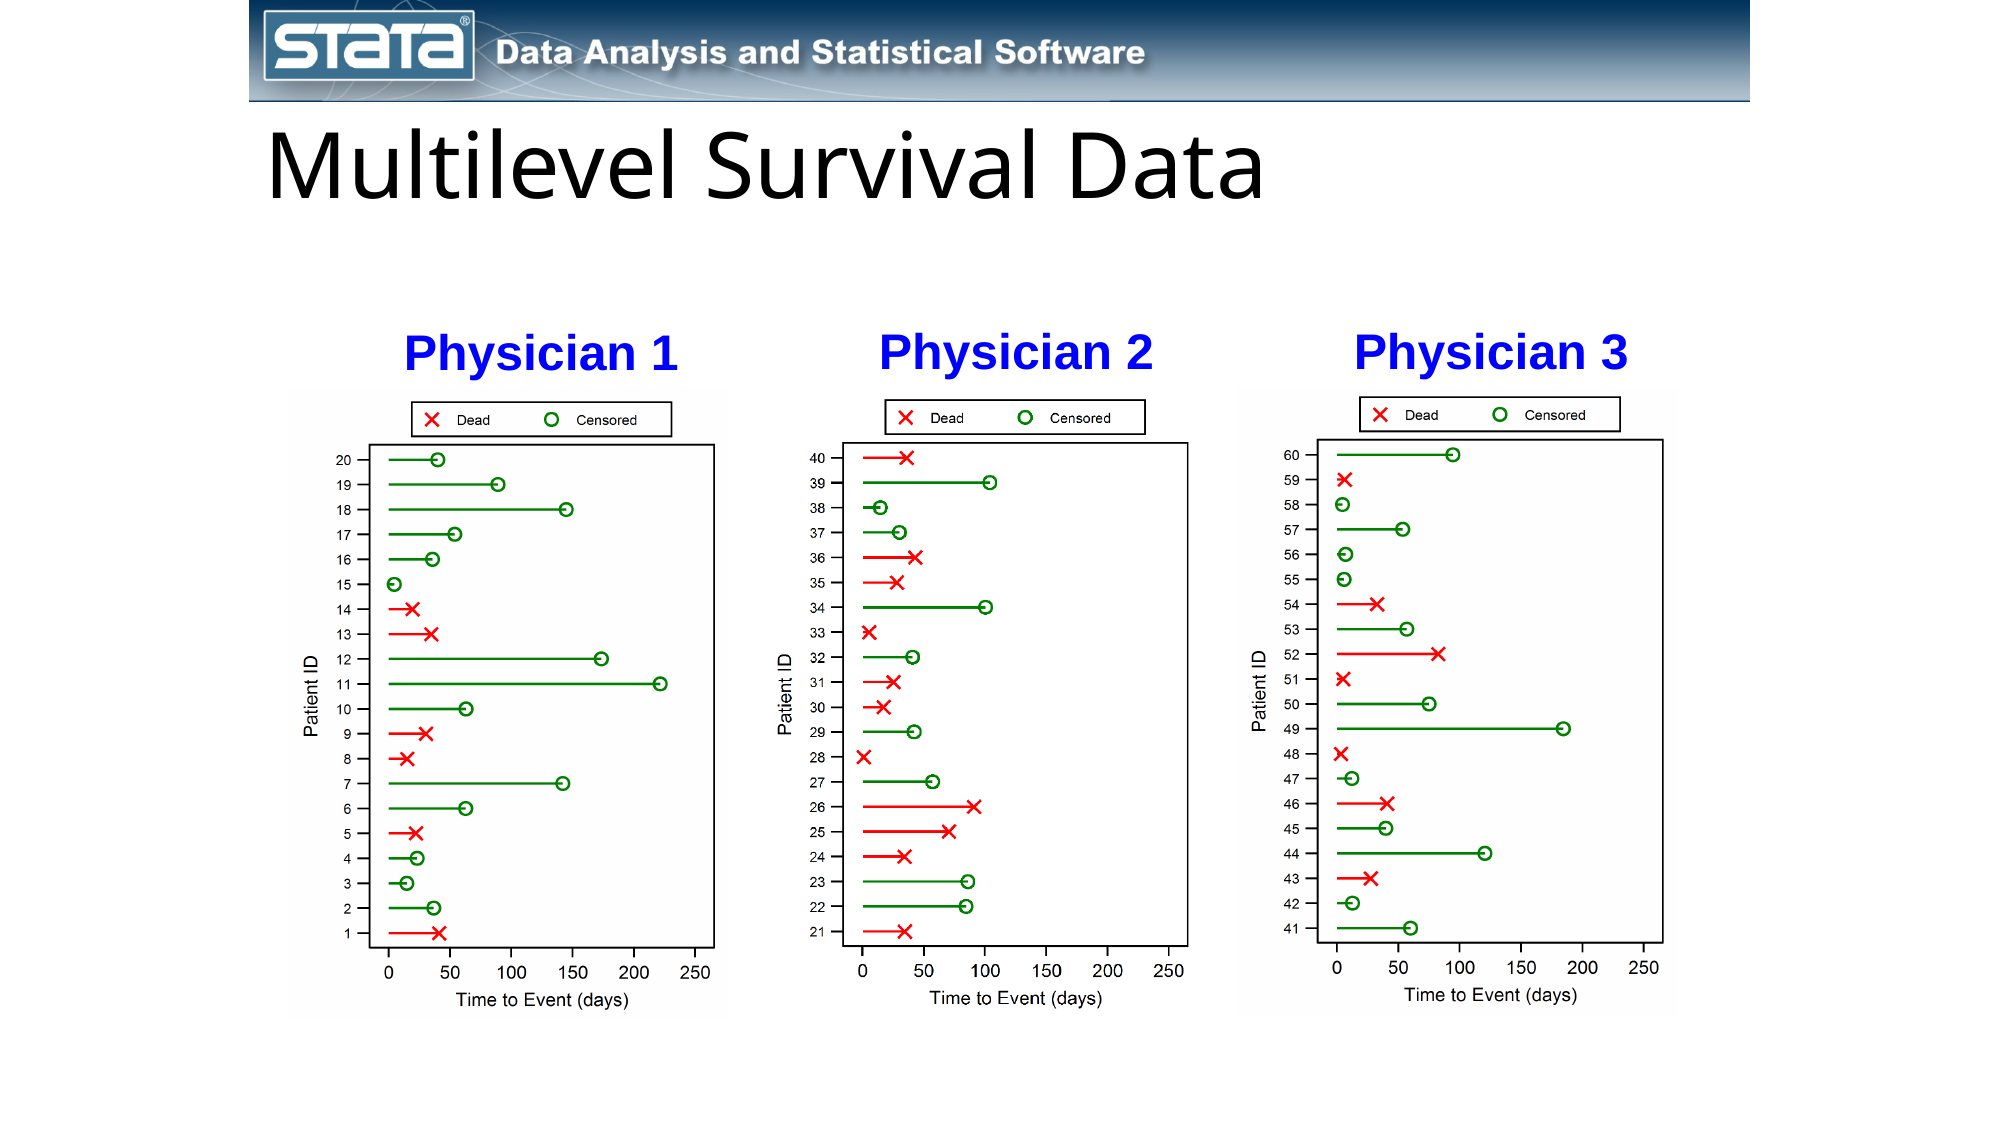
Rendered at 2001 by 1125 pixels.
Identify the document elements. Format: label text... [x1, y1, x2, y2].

title Multilevel Survival Data [249, 102, 1750, 238]
text_box Physician 1 [389, 312, 694, 387]
picture [762, 387, 1203, 1021]
text_box Physician 3 [1339, 311, 1644, 387]
text_box Physician 2 [864, 311, 1169, 387]
picture [1236, 387, 1678, 1016]
picture [287, 387, 729, 1020]
picture [249, 0, 1750, 102]
